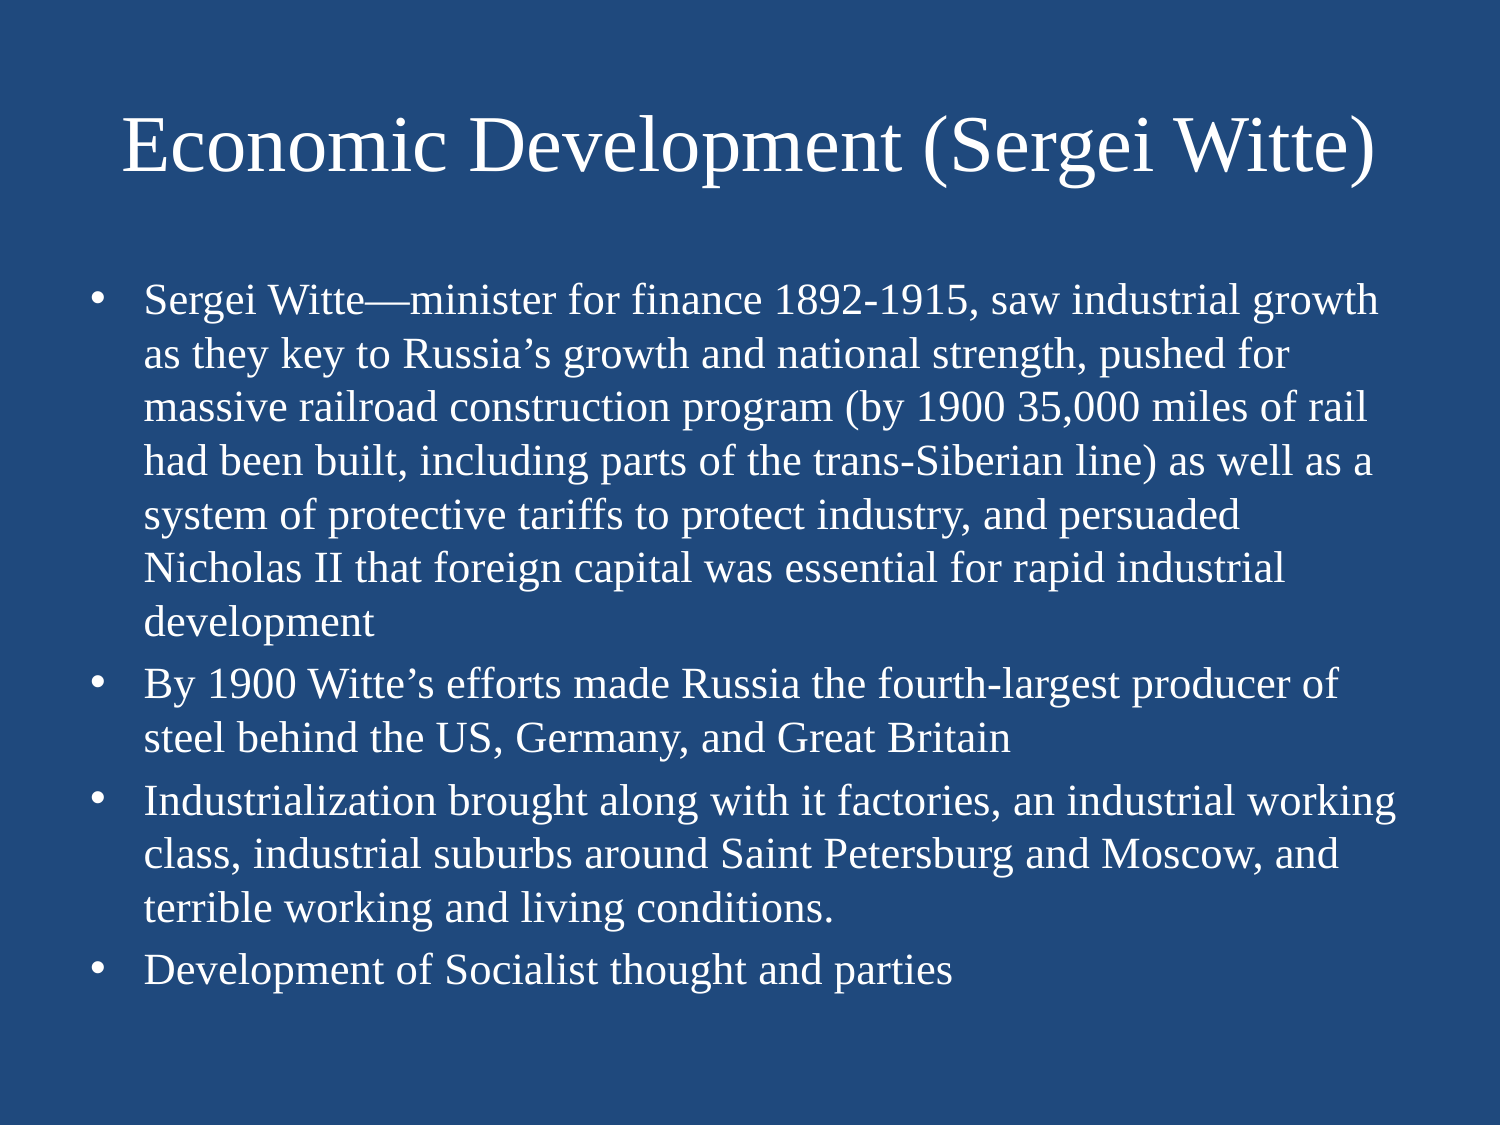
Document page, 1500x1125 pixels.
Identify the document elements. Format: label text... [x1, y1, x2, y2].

list Sergei Witte—minister for finance 1892-1915, saw industrial growth as they key to Russia’s growth and national strength, pushed for massive railroad construction program (by 1900 35,000 miles of rail had been built, including parts of the trans-Siberian line) as well as a system of protective tariffs to protect industry, and persuaded Nicholas II that foreign capital was essential for rapid industrial development By 1900 Witte’s efforts made Russia the fourth-largest producer of steel behind the US, Germany, and Great Britain Industrialization brought along with it factories, an industrial working class, industrial suburbs around Saint Petersburg and Moscow, and terrible working and living conditions. Development of Socialist thought and parties [75, 262, 1425, 1005]
title Economic Development (Sergei Witte) [75, 45, 1425, 233]
